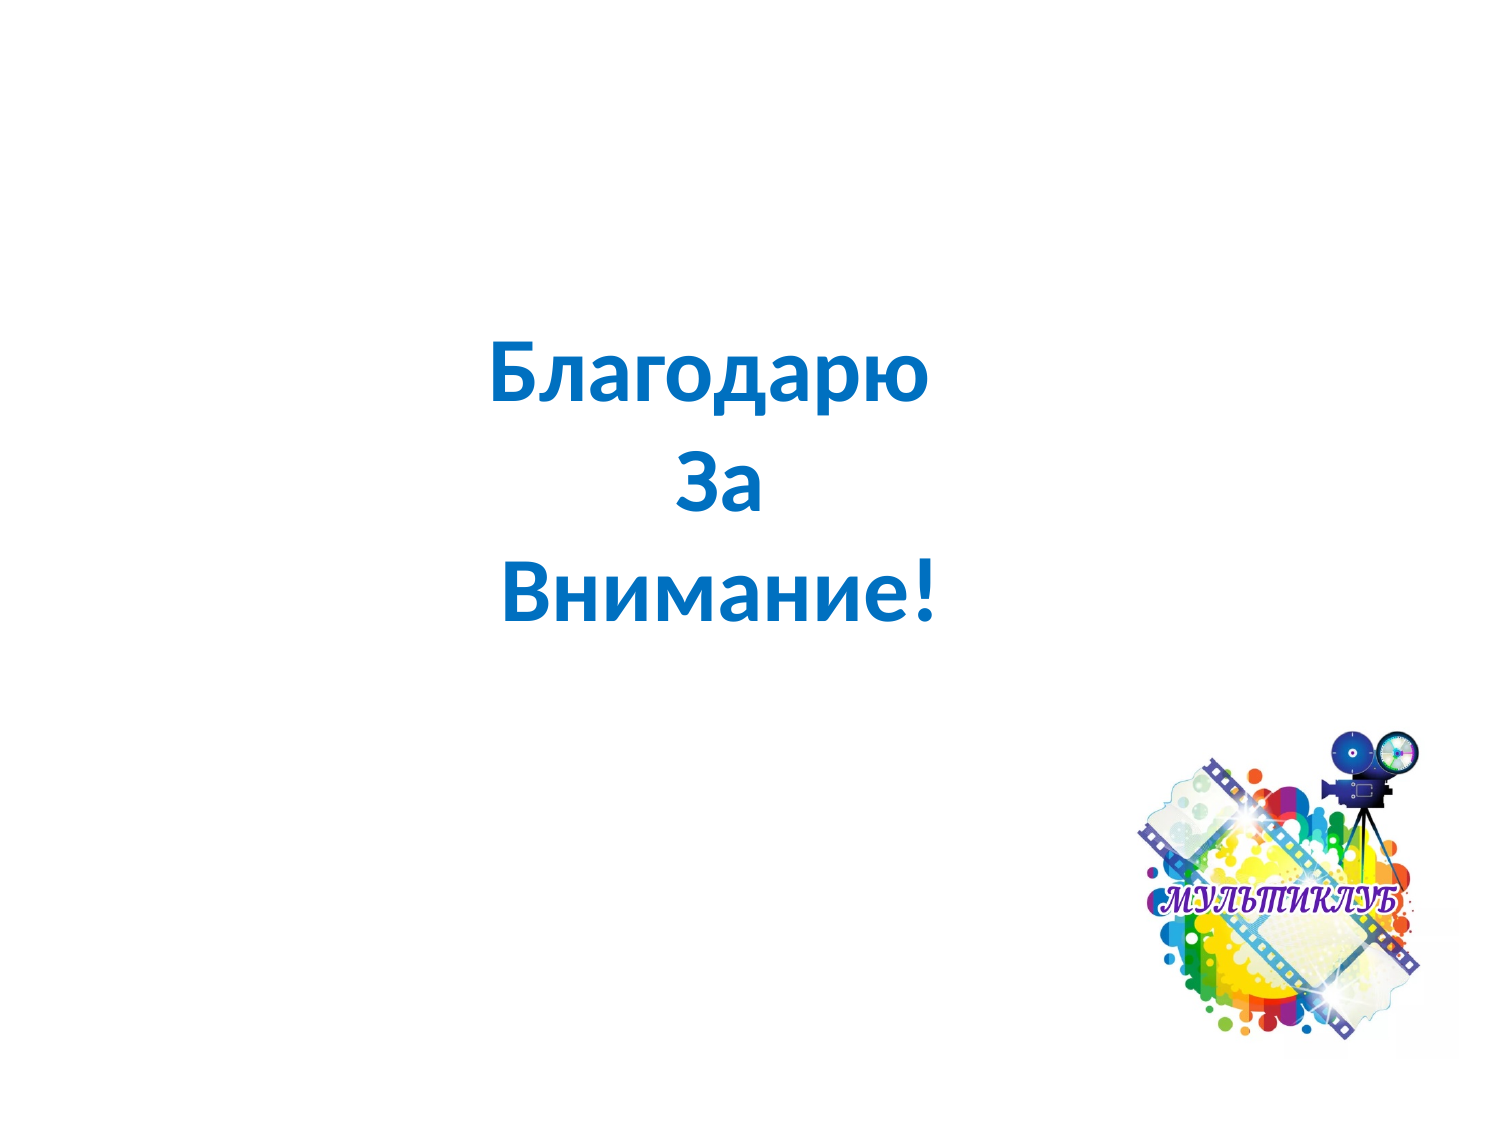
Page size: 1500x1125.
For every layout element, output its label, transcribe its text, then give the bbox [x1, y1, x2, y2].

text_box Благодарю За Внимание! [230, 302, 1211, 648]
picture [1104, 703, 1459, 1059]
